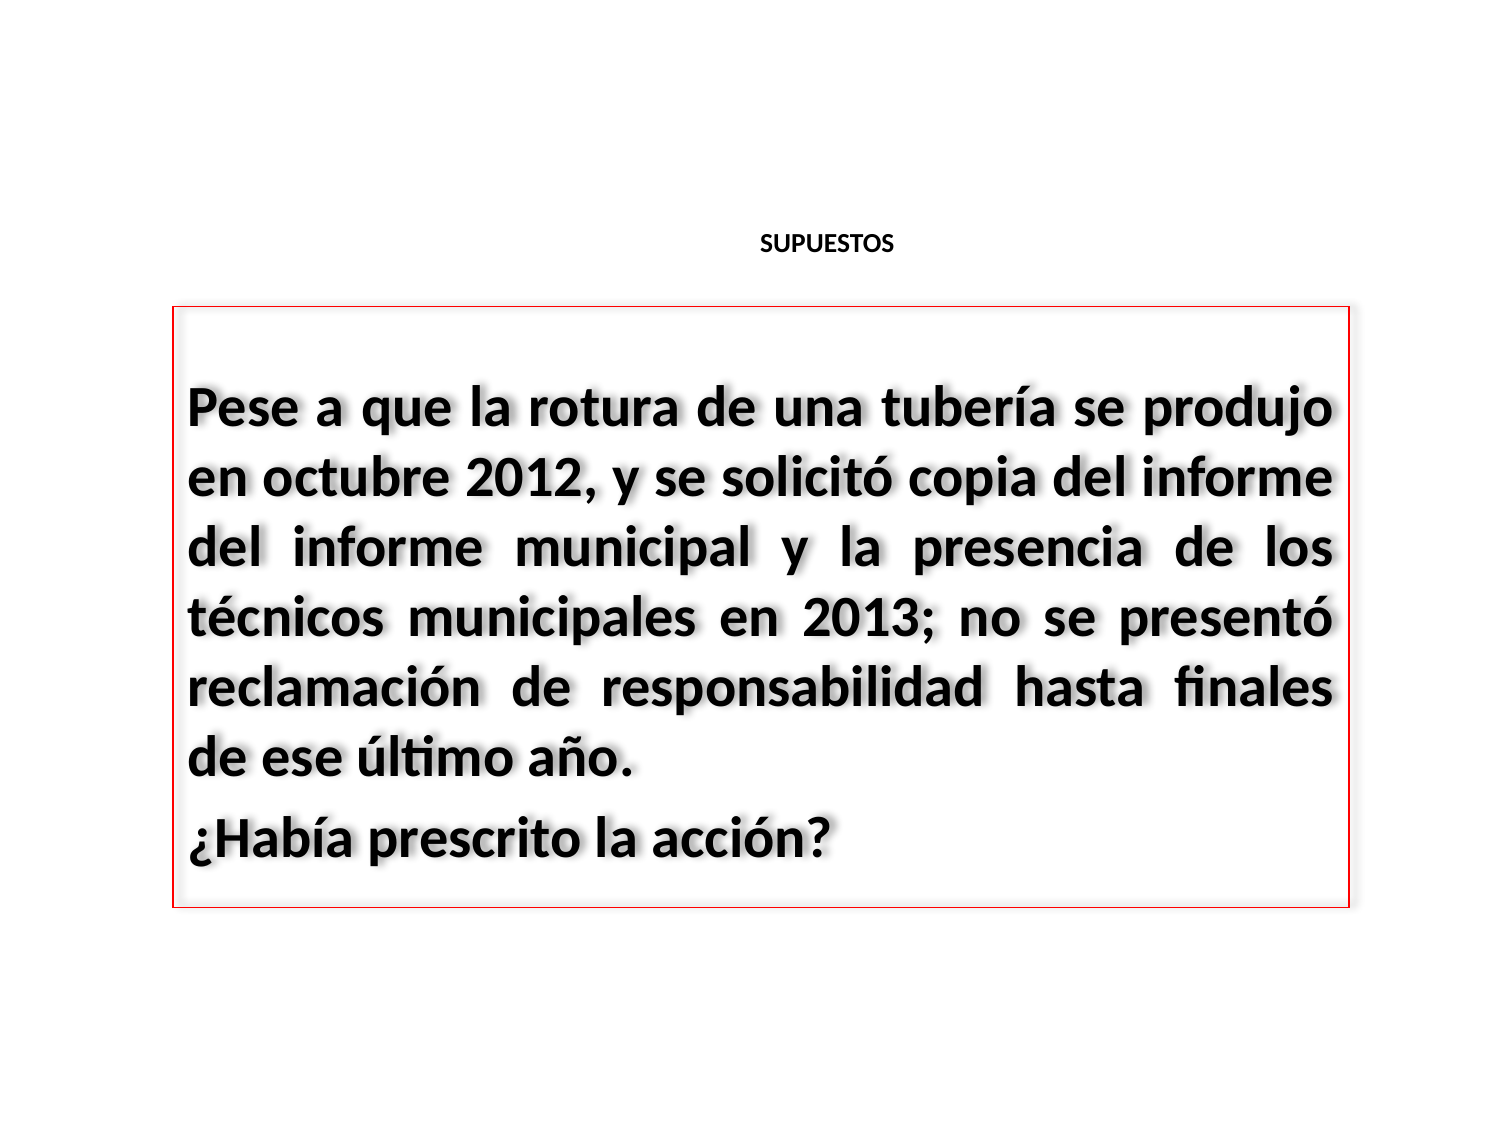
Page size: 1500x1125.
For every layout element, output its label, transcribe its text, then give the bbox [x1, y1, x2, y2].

title SUPUESTOS [238, 217, 1416, 300]
list Pese a que la rotura de una tubería se produjo en octubre 2012, y se solicitó copia del informe del informe municipal y la presencia de los técnicos municipales en 2013; no se presentó reclamación de responsabilidad hasta finales de ese último año. ¿Había prescrito la acción? [172, 306, 1350, 908]
